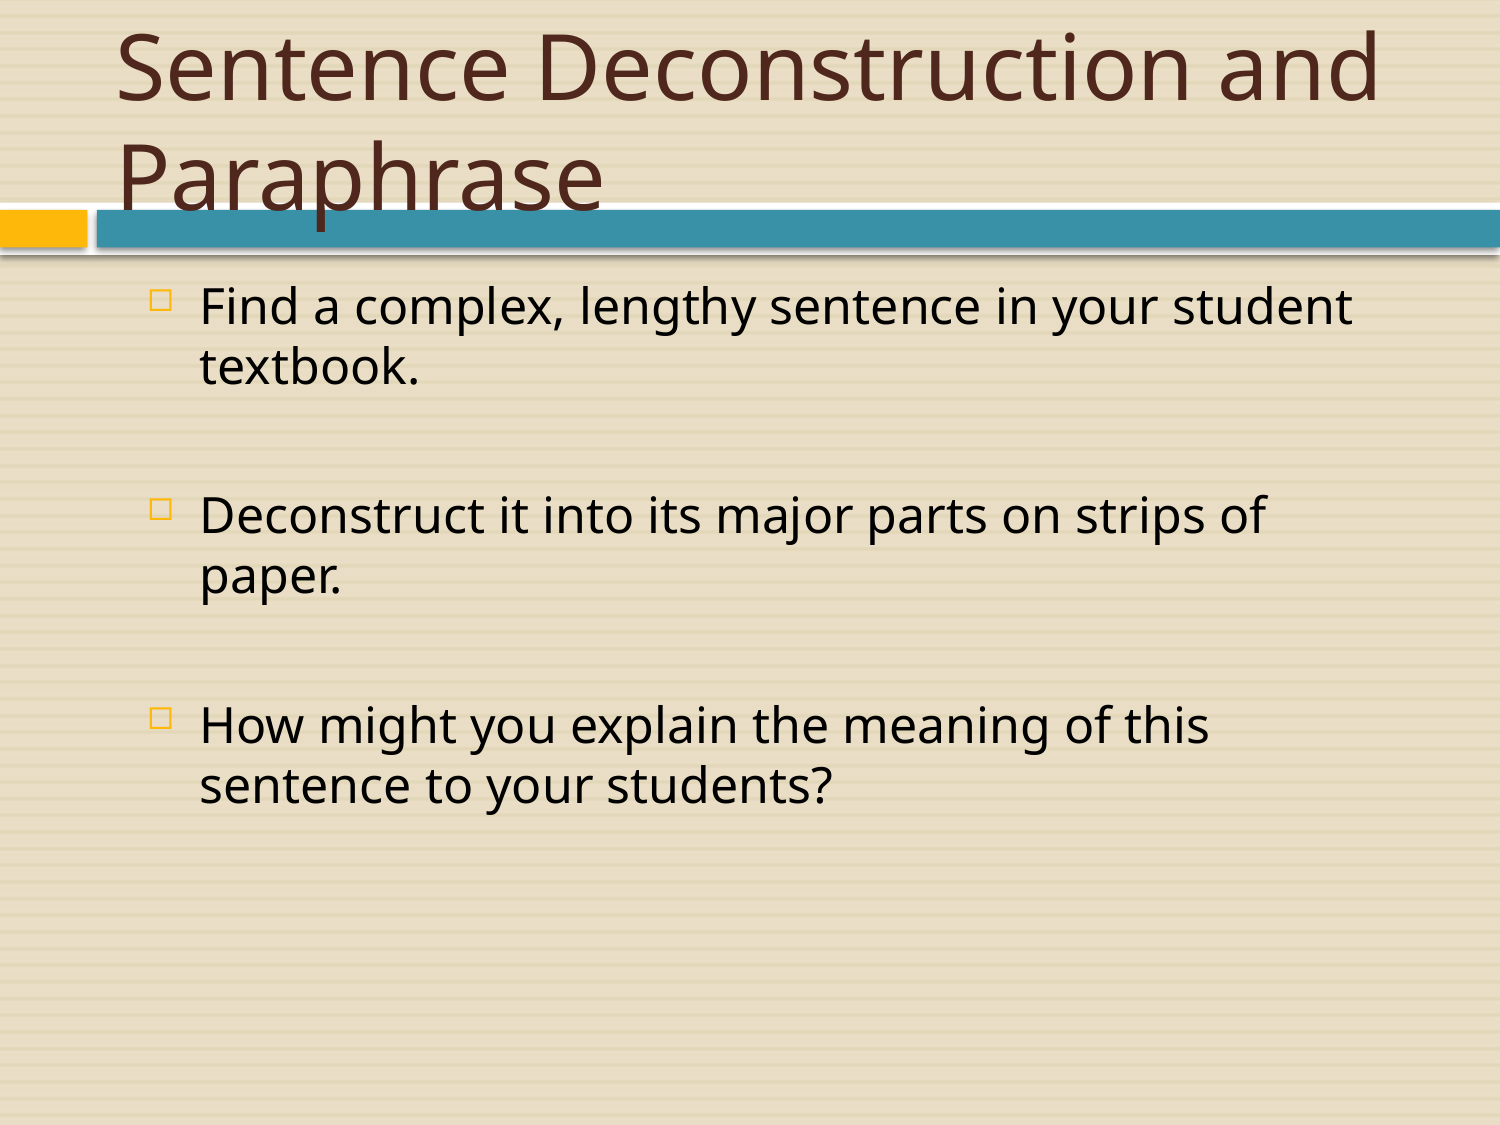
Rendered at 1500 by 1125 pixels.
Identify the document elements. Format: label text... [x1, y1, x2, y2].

title Sentence Deconstruction and Paraphrase [100, 37, 1439, 201]
list Find a complex, lengthy sentence in your student textbook. Deconstruct it into its major parts on strips of paper. How might you explain the meaning of this sentence to your students? [132, 266, 1426, 1010]
